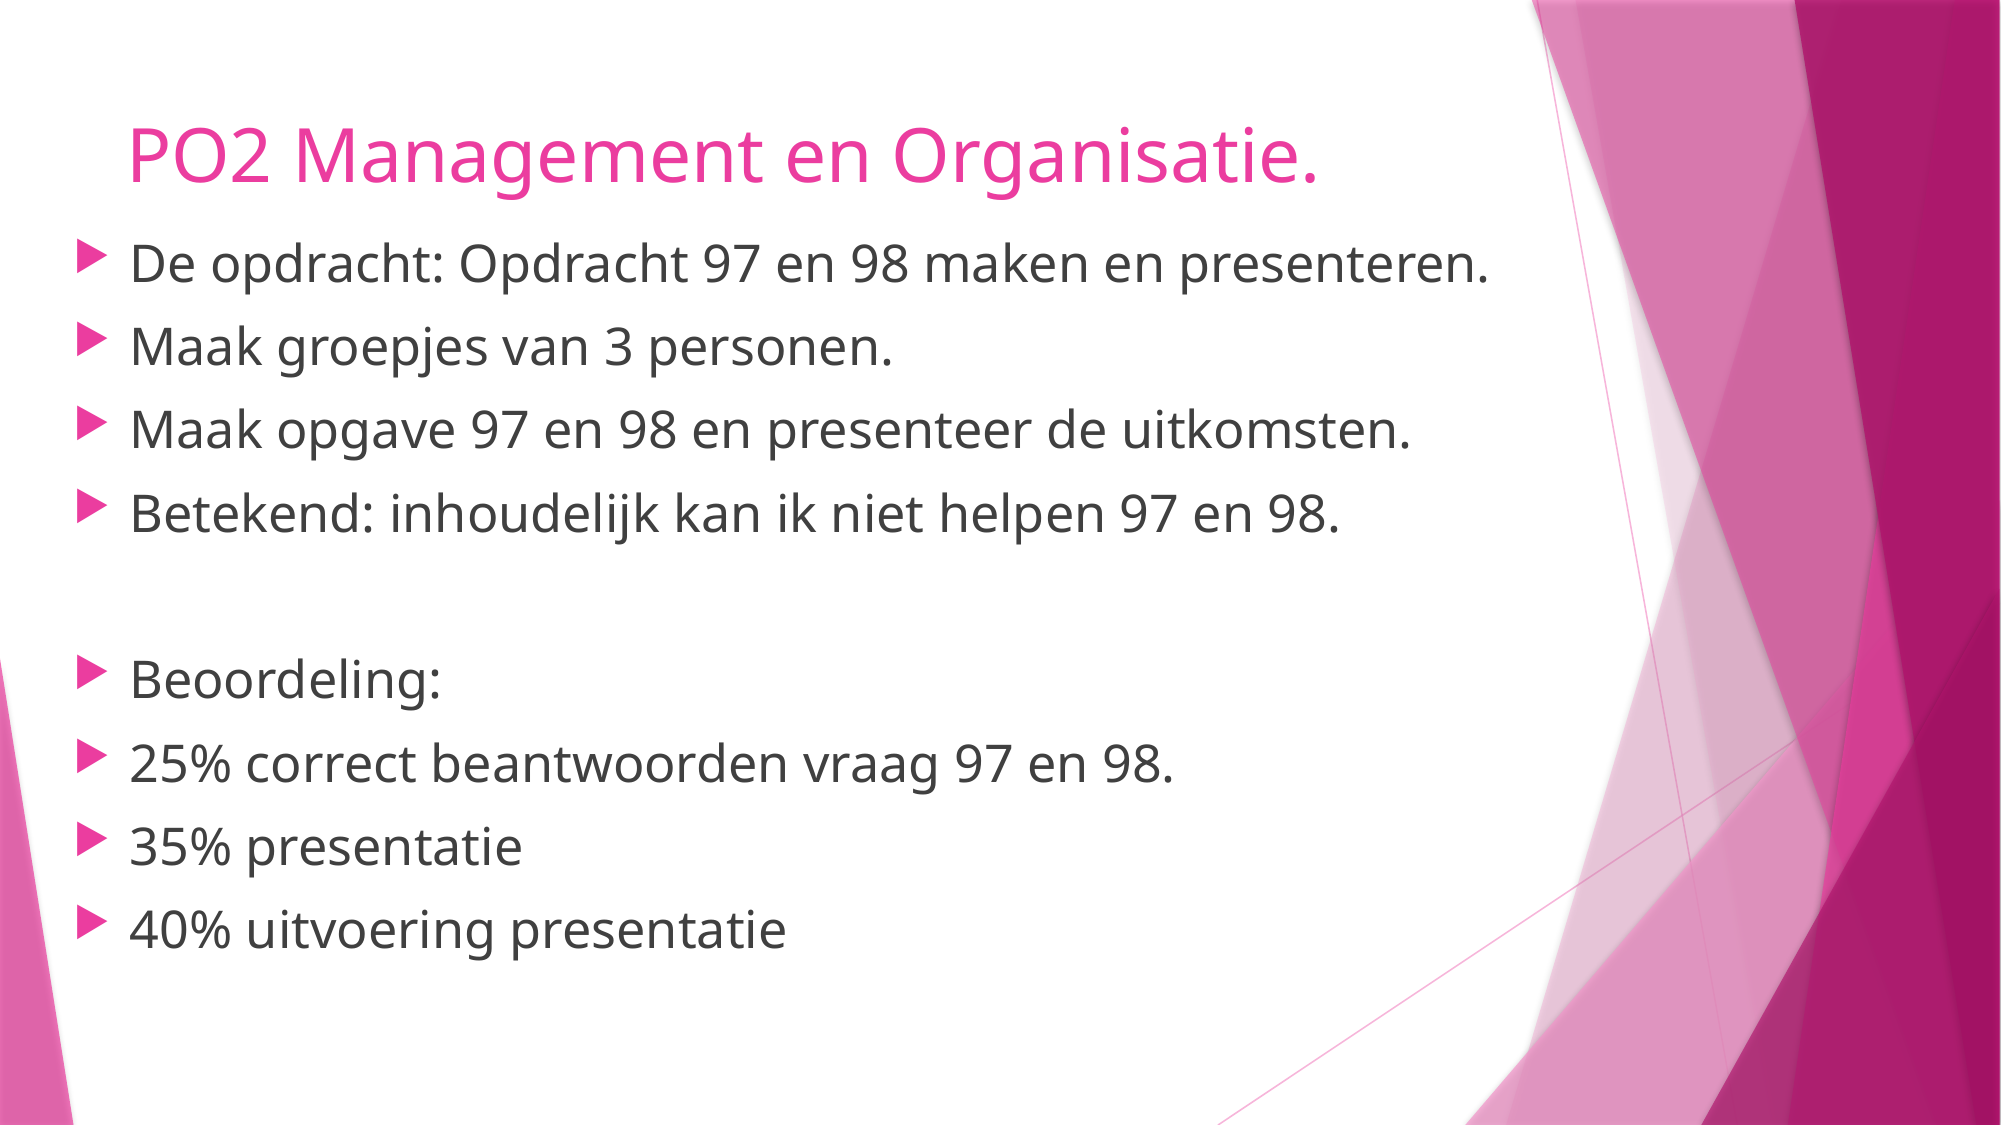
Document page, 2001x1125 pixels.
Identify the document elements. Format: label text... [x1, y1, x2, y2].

list De opdracht: Opdracht 97 en 98 maken en presenteren. Maak groepjes van 3 personen. Maak opgave 97 en 98 en presenteer de uitkomsten. Betekend: inhoudelijk kan ik niet helpen 97 en 98. Beoordeling: 25% correct beantwoorden vraag 97 en 98. 35% presentatie 40% uitvoering presentatie [58, 222, 1522, 992]
title PO2 Management en Organisatie. [111, 99, 1522, 222]
